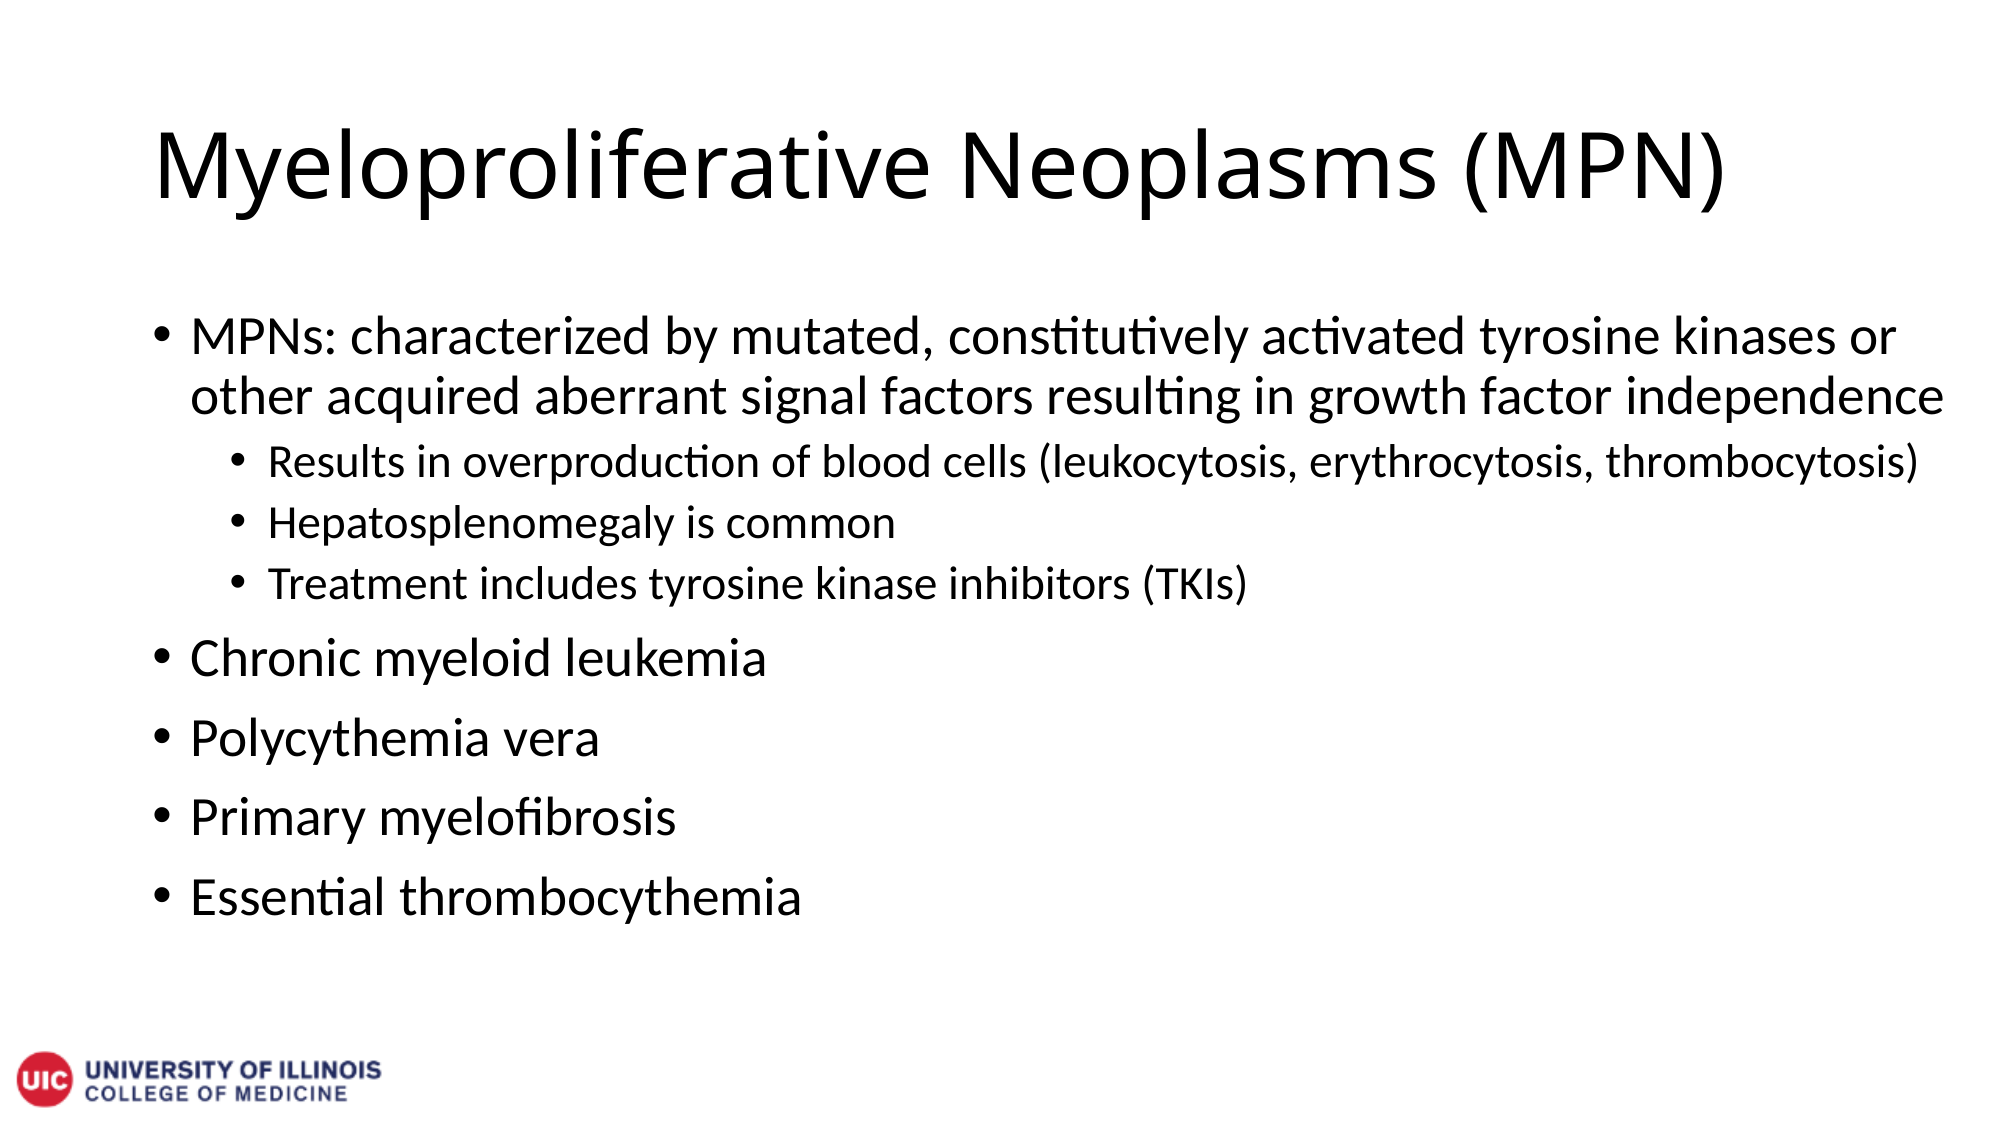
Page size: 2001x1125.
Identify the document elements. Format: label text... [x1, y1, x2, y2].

title Myeloproliferative Neoplasms (MPN) [137, 59, 1863, 278]
list MPNs: characterized by mutated, constitutively activated tyrosine kinases or other acquired aberrant signal factors resulting in growth factor independence Results in overproduction of blood cells (leukocytosis, erythrocytosis, thrombocytosis) Hepatosplenomegaly is common Treatment includes tyrosine kinase inhibitors (TKIs) Chronic myeloid leukemia Polycythemia vera Primary myelofibrosis Essential thrombocythemia [137, 299, 2000, 1014]
picture [0, 1039, 402, 1125]
